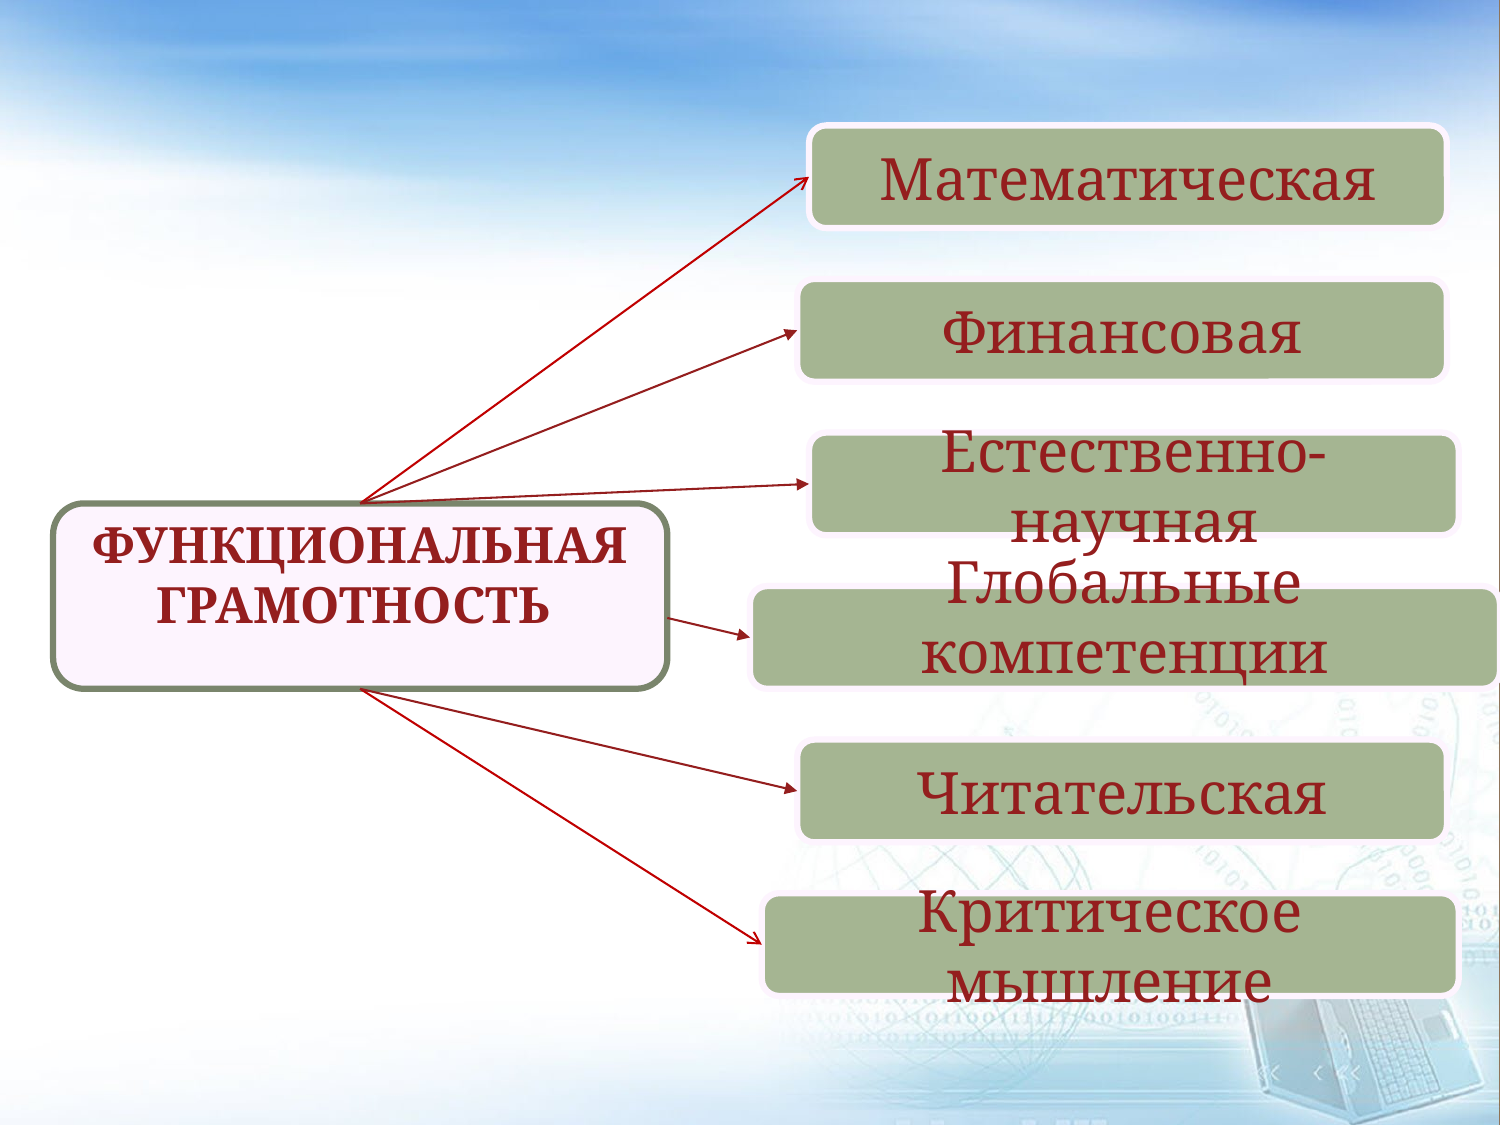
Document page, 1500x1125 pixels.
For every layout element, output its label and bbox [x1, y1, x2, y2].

text_box [363, 800, 760, 943]
text_box [362, 690, 796, 789]
picture [0, 0, 1500, 1125]
text_box [362, 178, 809, 471]
text_box [362, 485, 809, 503]
text_box [362, 332, 797, 474]
text_box [669, 620, 749, 635]
